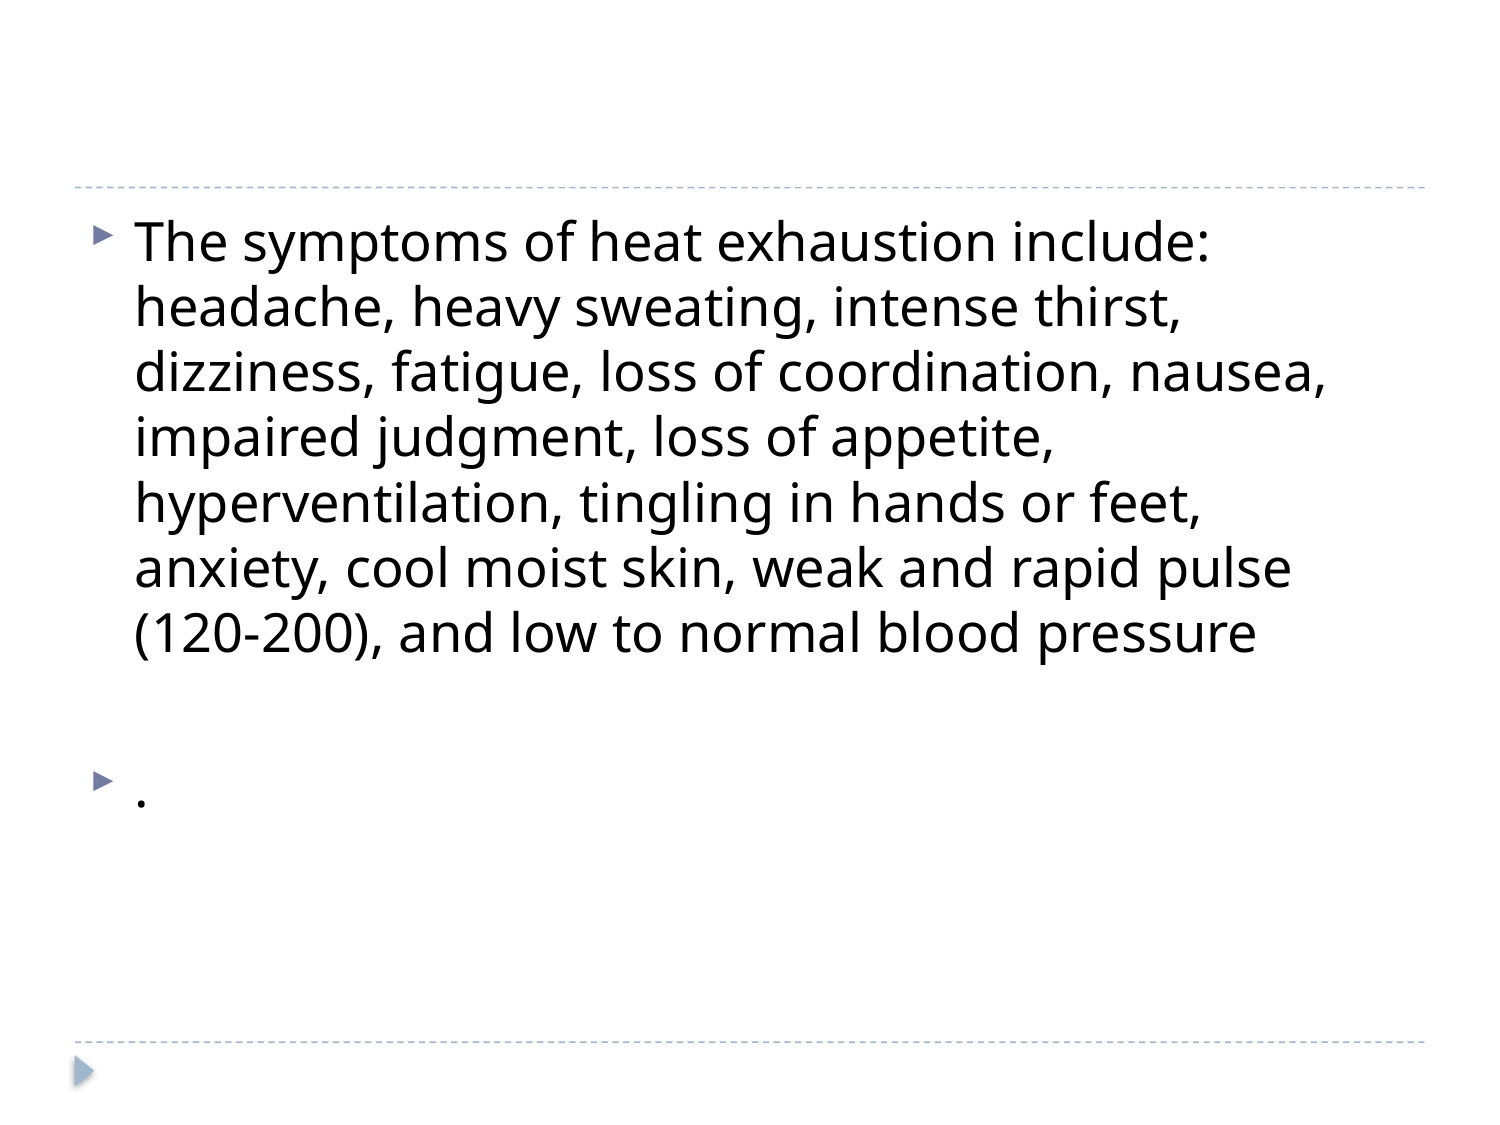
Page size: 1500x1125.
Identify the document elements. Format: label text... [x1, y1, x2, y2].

list The symptoms of heat exhaustion include: headache, heavy sweating, intense thirst, dizziness, fatigue, loss of coordination, nausea, impaired judgment, loss of appetite, hyperventilation, tingling in hands or feet, anxiety, cool moist skin, weak and rapid pulse (120-200), and low to normal blood pressure . [75, 200, 1425, 1010]
